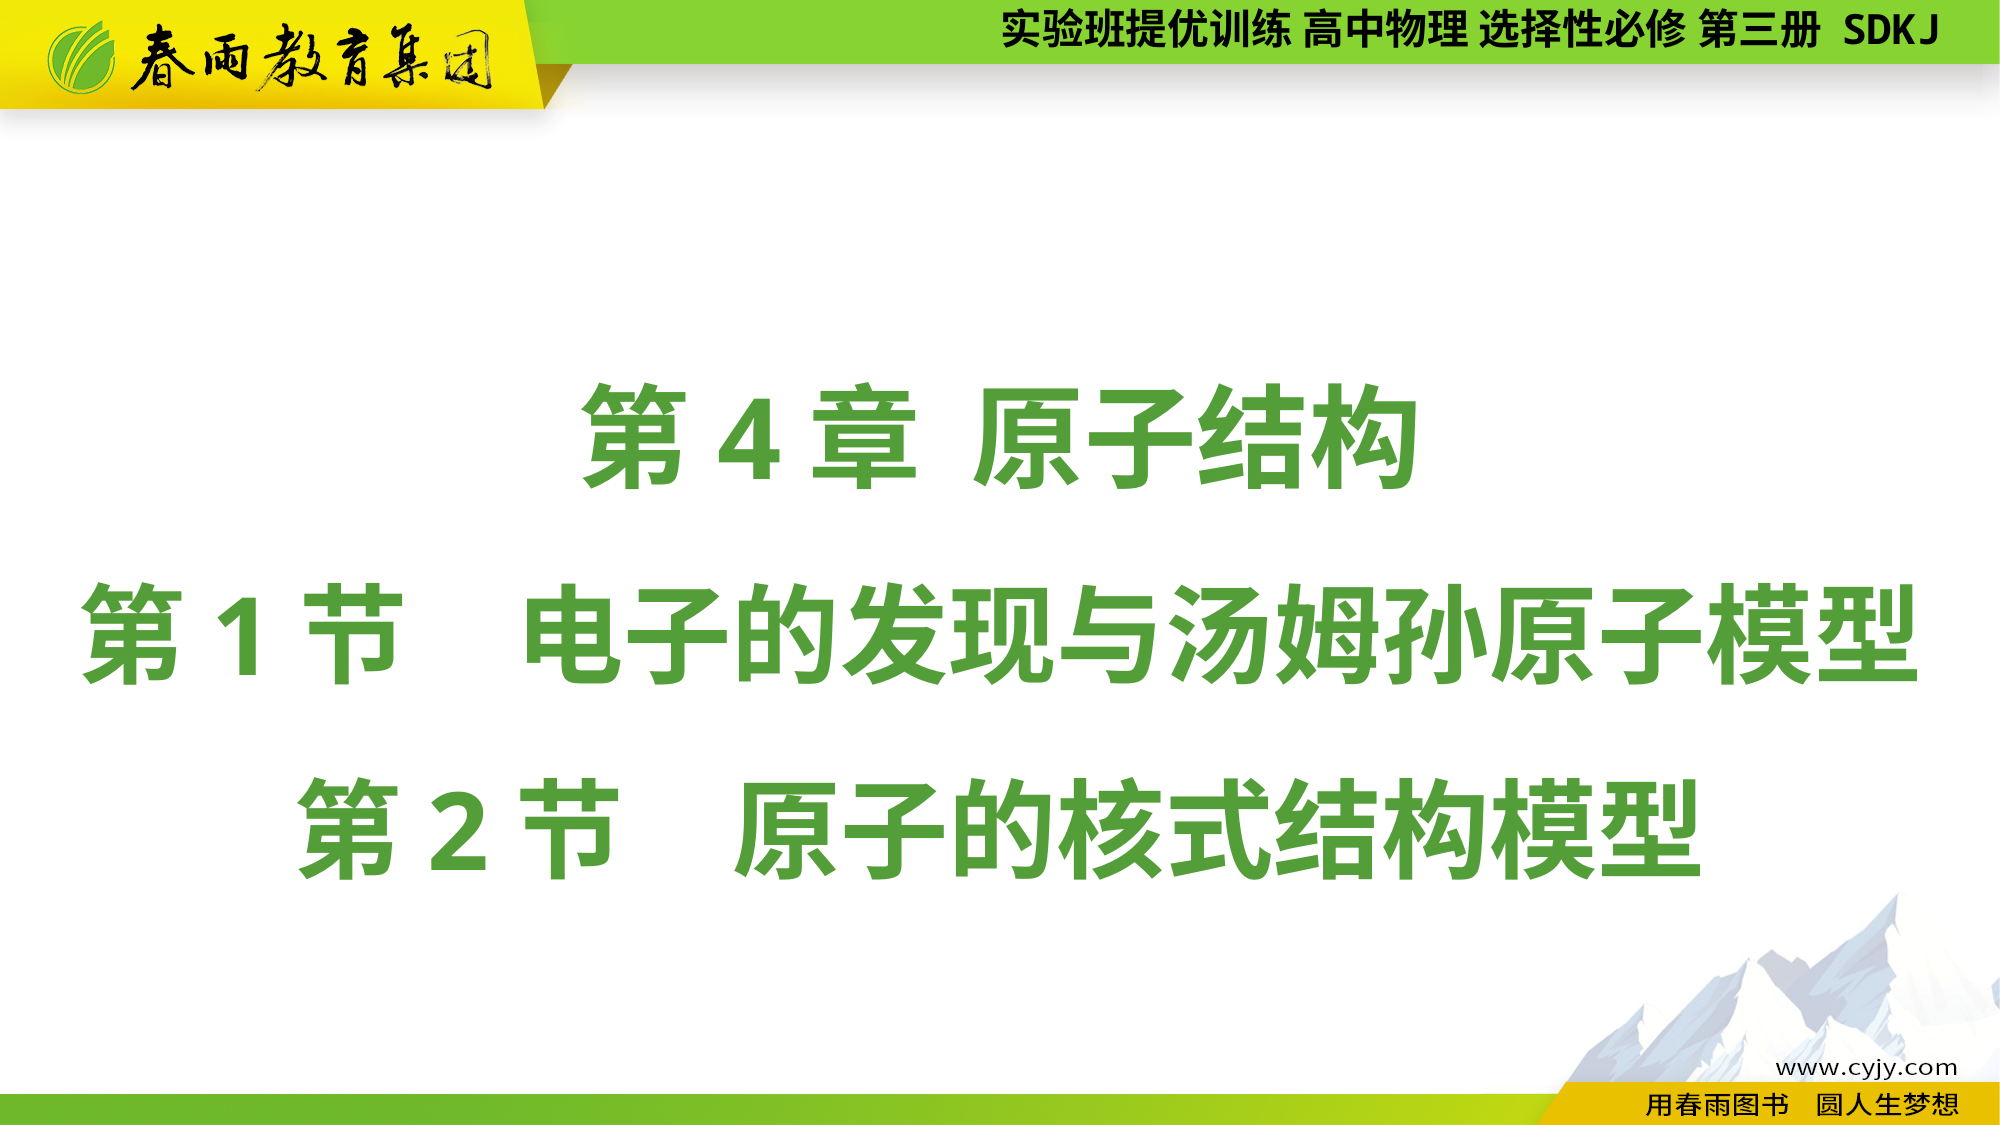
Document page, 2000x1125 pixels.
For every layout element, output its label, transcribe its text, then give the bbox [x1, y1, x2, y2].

picture [0, 0, 2000, 1125]
text_box 第4章 原子结构 第1节 电子的发现与汤姆孙原子模型 第2节 原子的核式结构模型 [54, 291, 1946, 899]
